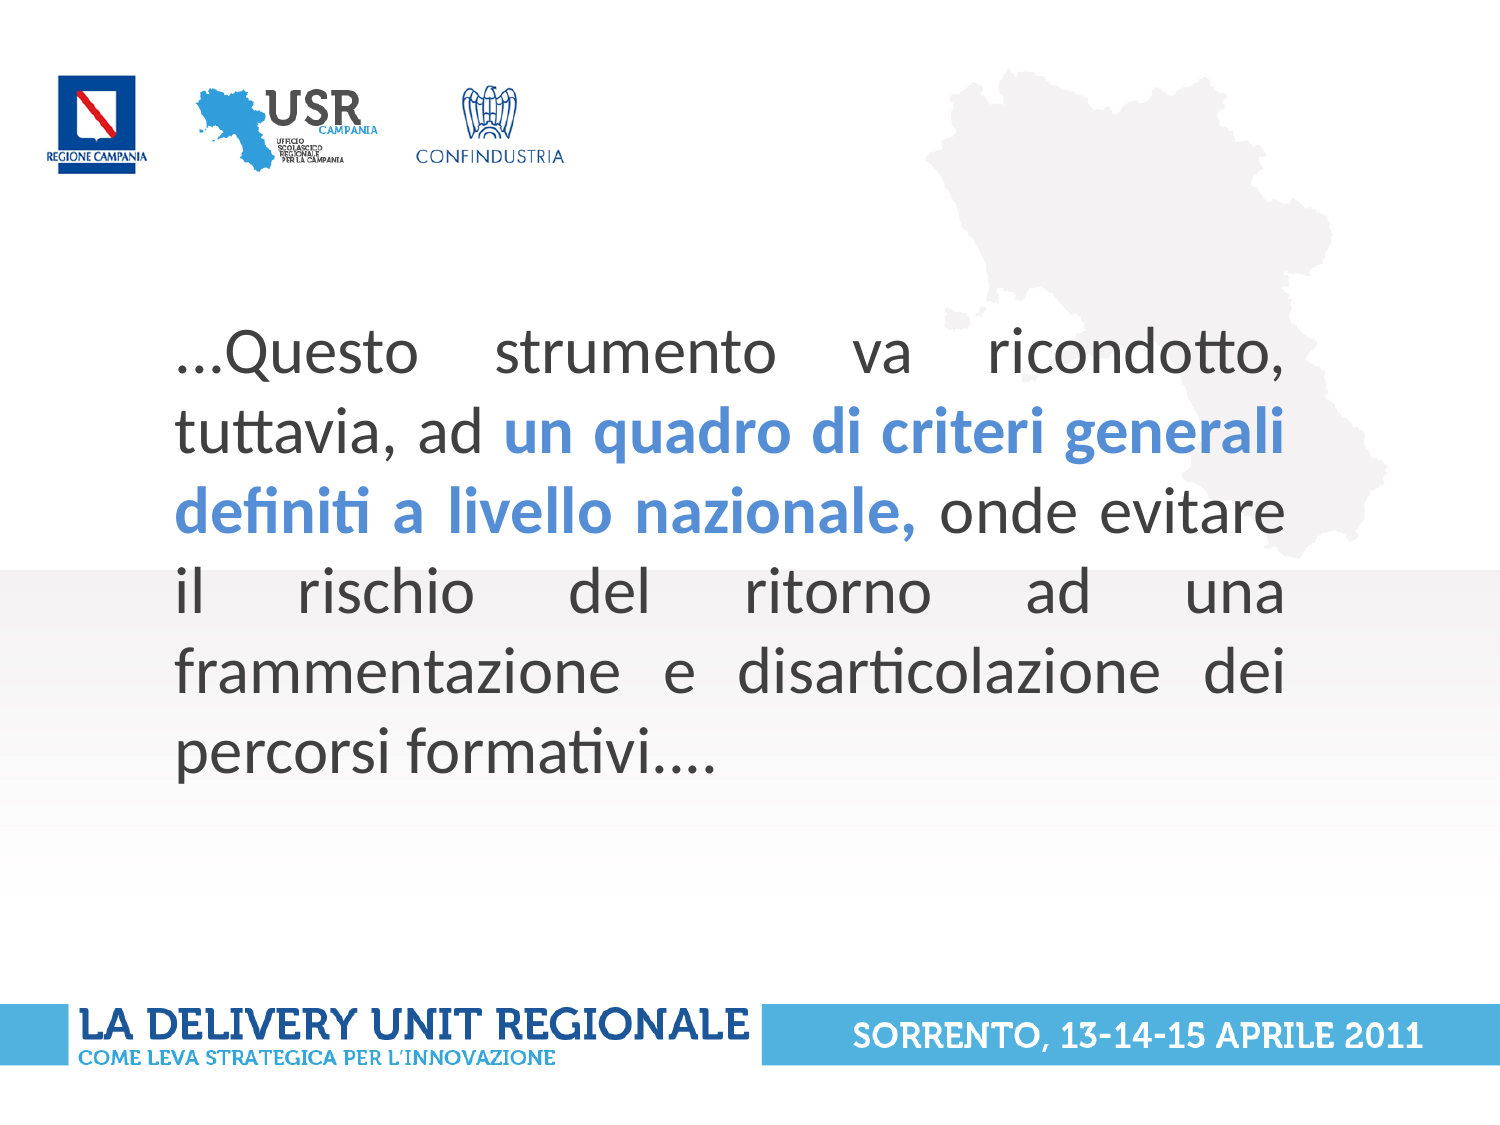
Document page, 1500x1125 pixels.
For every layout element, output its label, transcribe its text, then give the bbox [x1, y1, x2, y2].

picture [0, 32, 1500, 1093]
title ...Questo strumento va ricondotto, tuttavia, ad un quadro di criteri generali definiti a livello nazionale, onde evitare il rischio del ritorno ad una frammentazione e disarticolazione dei percorsi formativi.... [174, 275, 1288, 813]
